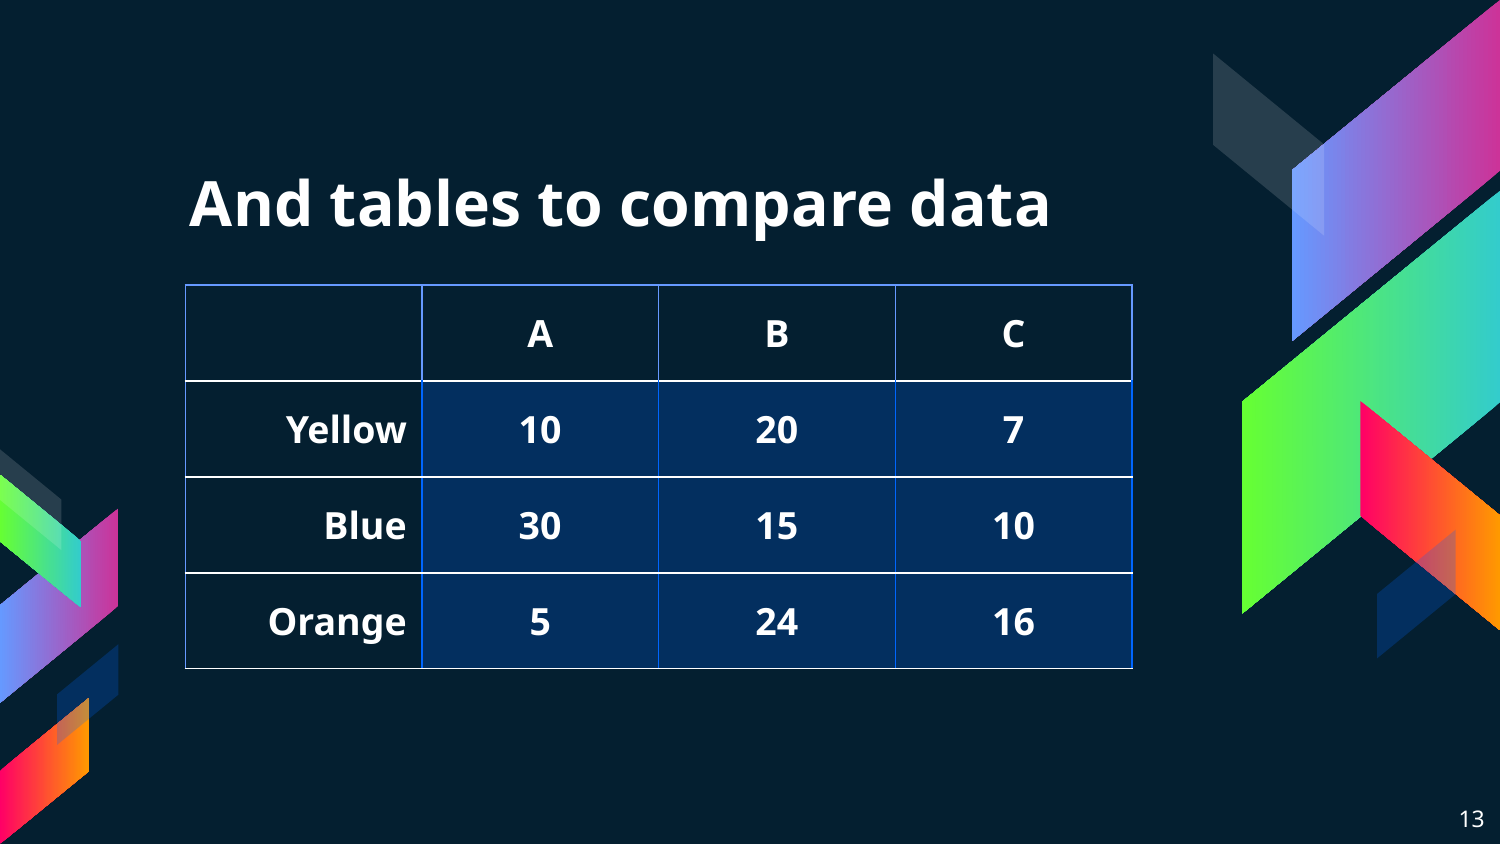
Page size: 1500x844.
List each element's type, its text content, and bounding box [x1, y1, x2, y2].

table_header B [659, 286, 895, 380]
table_cell 20 [659, 382, 895, 476]
table_header A [423, 286, 658, 380]
title And tables to compare data [175, 149, 1155, 255]
table_header C [896, 286, 1131, 380]
table_cell Orange [186, 574, 421, 668]
table_header [186, 286, 421, 380]
table_cell Blue [186, 478, 421, 572]
table_cell 24 [659, 574, 895, 668]
table_cell 7 [896, 382, 1131, 476]
slide_number ‹#› [1403, 789, 1500, 844]
table_cell 5 [423, 574, 658, 668]
table_cell 10 [896, 478, 1131, 572]
table_cell 15 [659, 478, 895, 572]
table_cell 16 [896, 574, 1131, 668]
table_cell 30 [423, 478, 658, 572]
table_cell 10 [423, 382, 658, 476]
table_cell Yellow [186, 382, 421, 476]
